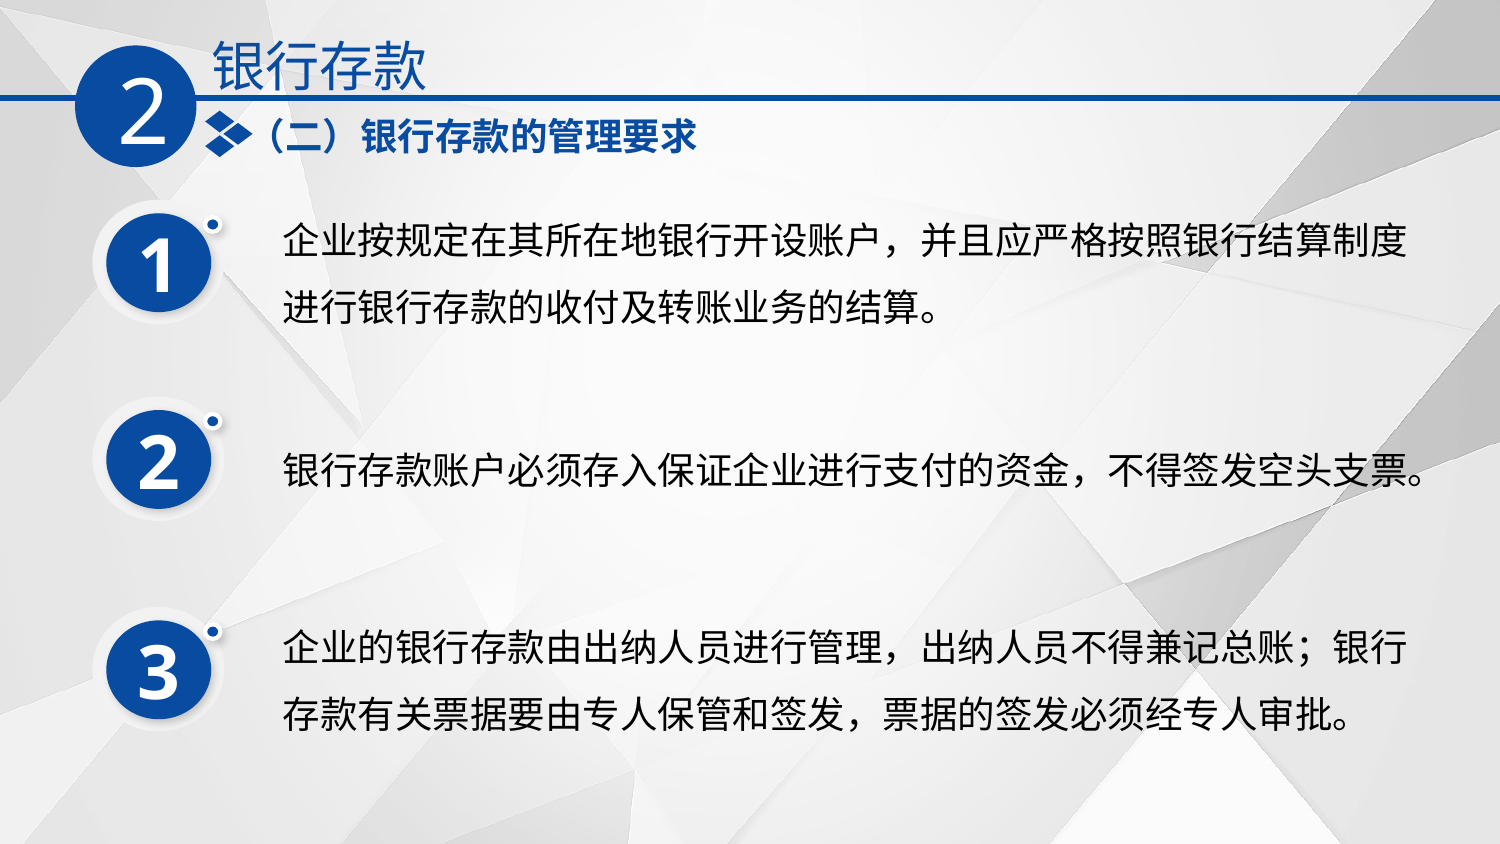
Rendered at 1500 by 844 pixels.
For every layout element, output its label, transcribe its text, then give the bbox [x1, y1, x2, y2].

picture [0, 101, 1500, 844]
picture [0, 0, 1500, 95]
text_box （二）银行存款的管理要求 [235, 107, 711, 164]
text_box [92, 199, 225, 325]
text_box 银行存款 [198, 37, 510, 92]
text_box 2 [84, 107, 203, 171]
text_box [92, 396, 225, 522]
text_box 银行存款账户必须存入保证企业进行支付的资金，不得签发空头支票。 [267, 417, 1460, 500]
text_box [223, 122, 253, 145]
text_box 2 [84, 45, 203, 97]
text_box [205, 110, 235, 133]
text_box [75, 74, 84, 97]
text_box [75, 107, 84, 138]
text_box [92, 606, 225, 732]
text_box [205, 135, 235, 158]
text_box 企业的银行存款由出纳人员进行管理，出纳人员不得兼记总账；银行存款有关票据要由专人保管和签发，票据的签发必须经专人审批。 [267, 594, 1460, 744]
text_box 企业按规定在其所在地银行开设账户，并且应严格按照银行结算制度进行银行存款的收付及转账业务的结算。 [267, 186, 1460, 337]
